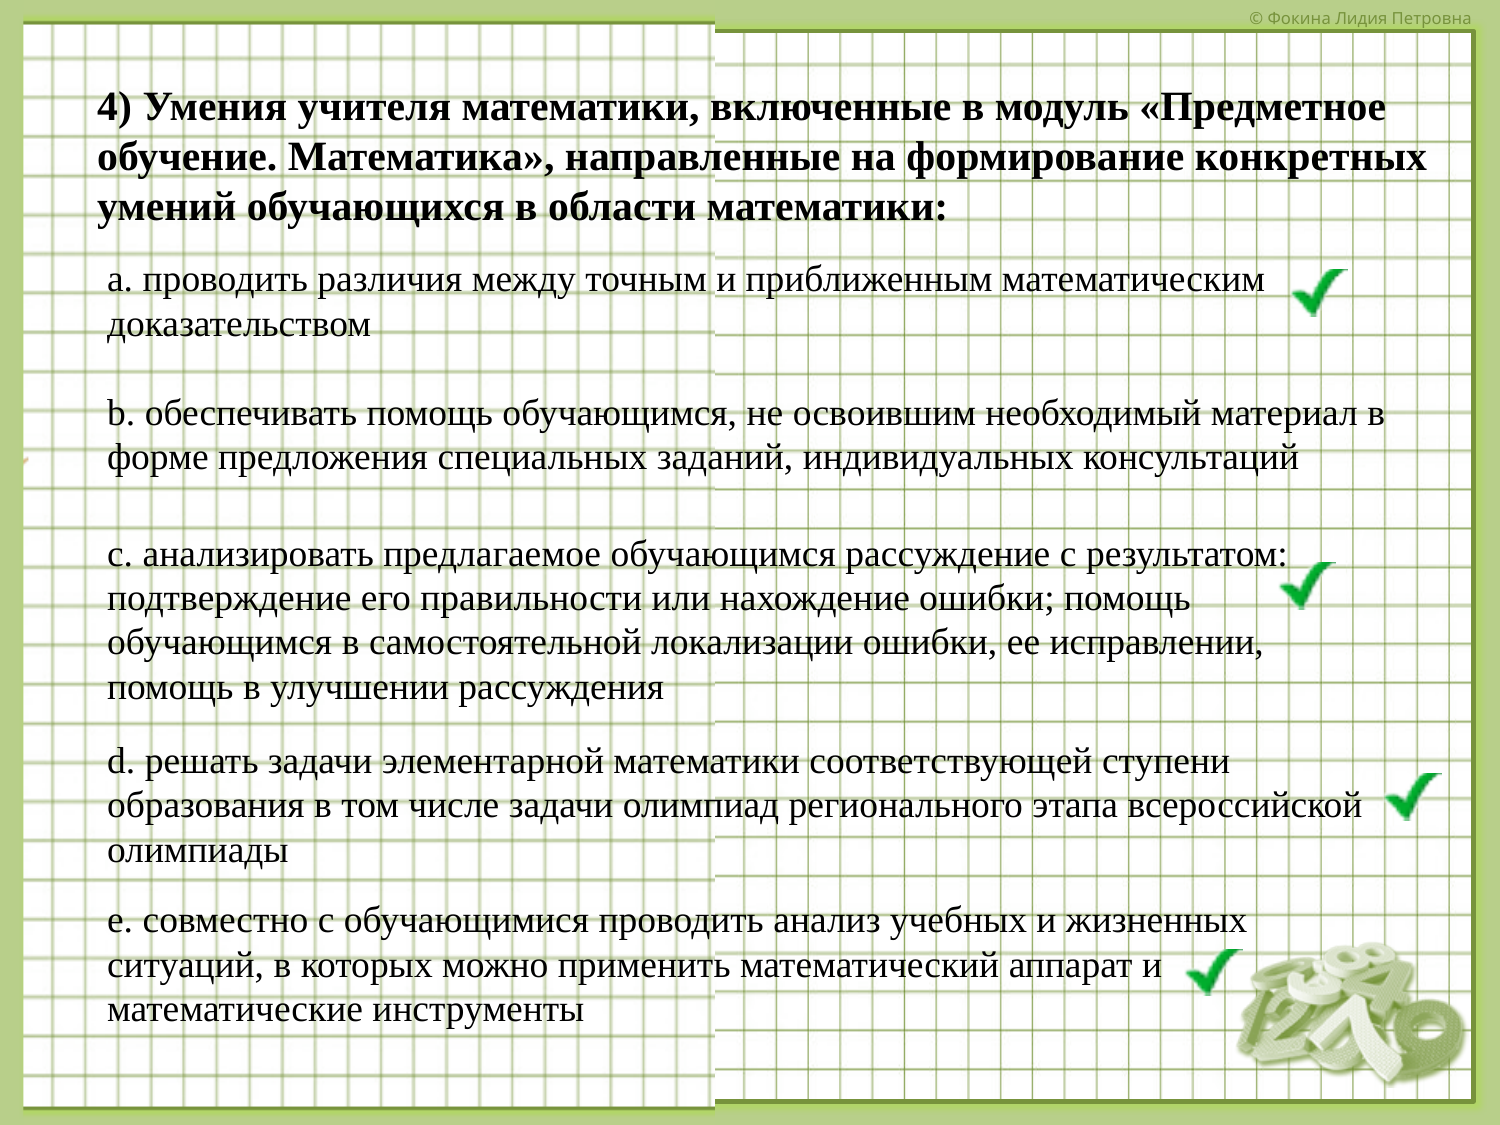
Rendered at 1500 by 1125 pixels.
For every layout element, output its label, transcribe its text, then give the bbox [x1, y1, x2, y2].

table_header a. проводить различия между точным и приближенным математическим доказательством [720, 246, 1395, 353]
table_cell e. совместно с обучающимися проводить анализ учебных и жизненных ситуаций, в которых можно применить математический аппарат и математические инструменты [720, 883, 1395, 1043]
picture [23, 0, 716, 1125]
text_box 4) Умения учителя математики, включенные в модуль «Предметное обучение. Математика», направленные на формирование конкретных умений обучающихся в области математики: [720, 71, 1454, 236]
picture [1183, 948, 1243, 997]
table_cell b. обеспечивать помощь обучающимся, не освоившим необходимый материал в форме предложения специальных заданий, индивидуальных консультаций [720, 353, 1395, 513]
picture [1288, 269, 1348, 317]
table_cell c. анализировать предлагаемое обучающимся рассуждение с результатом: подтверждение его правильности или нахождение ошибки; помощь обучающимся в самостоятельной локализации ошибки, ее исправлении, помощь в улучшении рассуждения [720, 513, 1395, 724]
picture [1277, 562, 1337, 610]
picture [1382, 773, 1442, 821]
table_cell d. решать задачи элементарной математики соответствующей ступени образования в том числе задачи олимпиад регионального этапа всероссийской олимпиады [720, 724, 1395, 883]
